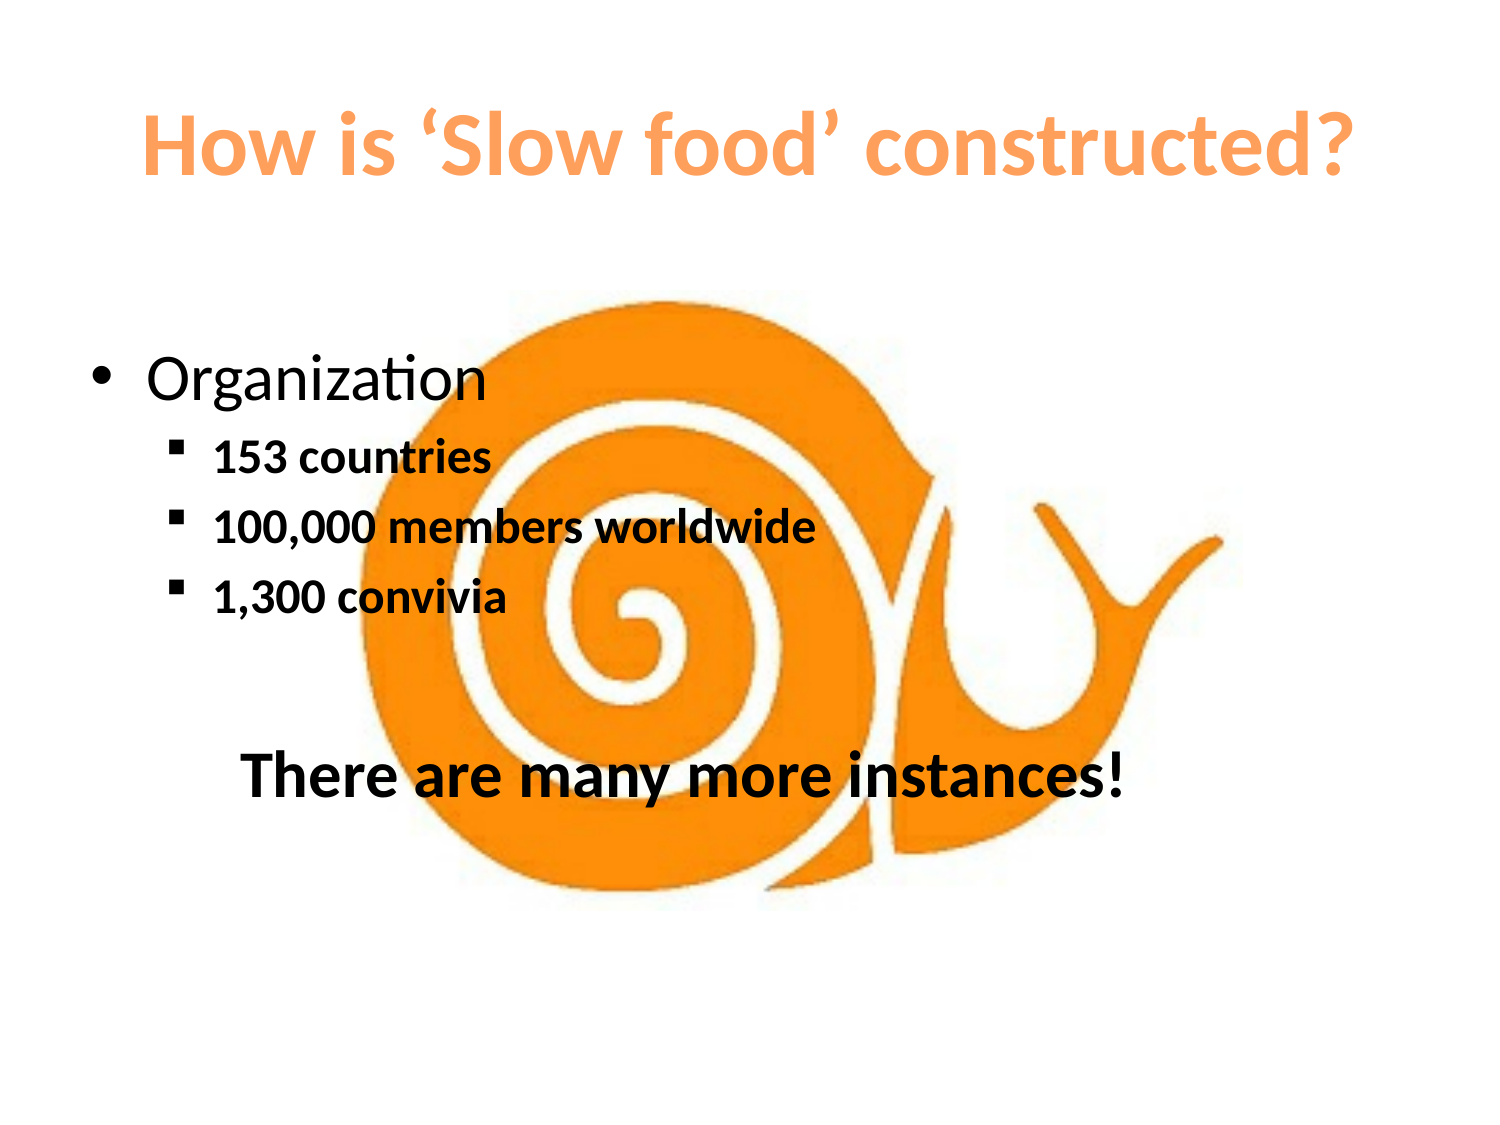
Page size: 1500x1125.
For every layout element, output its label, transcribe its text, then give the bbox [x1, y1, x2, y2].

list Organization 153 countries 100,000 members worldwide 1,300 convivia There are many more instances! [75, 326, 1436, 1047]
title How is ‘Slow food’ constructed? [75, 45, 1425, 233]
picture [312, 290, 1244, 912]
